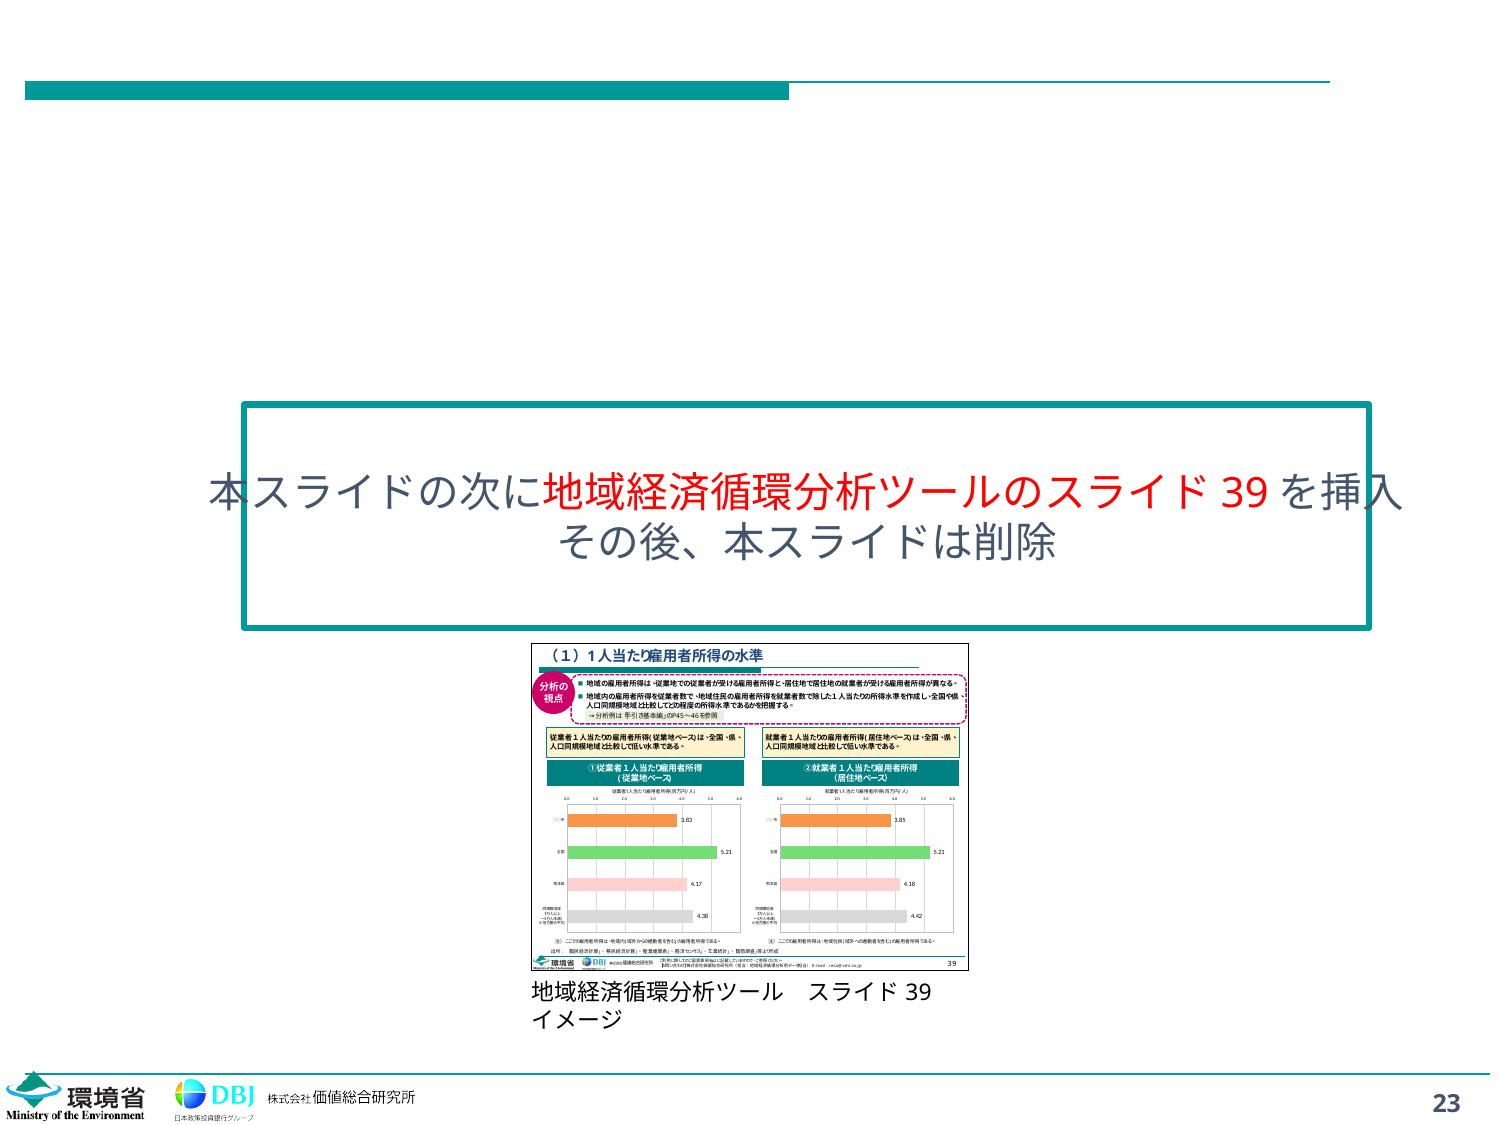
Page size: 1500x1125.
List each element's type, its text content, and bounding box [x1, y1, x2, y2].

text_box 本スライドの次に地域経済循環分析ツールのスライド39を挿入 その後、本スライドは削除 [244, 404, 1369, 628]
picture [171, 1075, 419, 1125]
picture [2, 1071, 148, 1125]
text_box 地域経済循環分析ツール スライド39 イメージ [517, 970, 983, 1041]
picture [531, 643, 969, 971]
slide_number 23 [1393, 1079, 1500, 1122]
